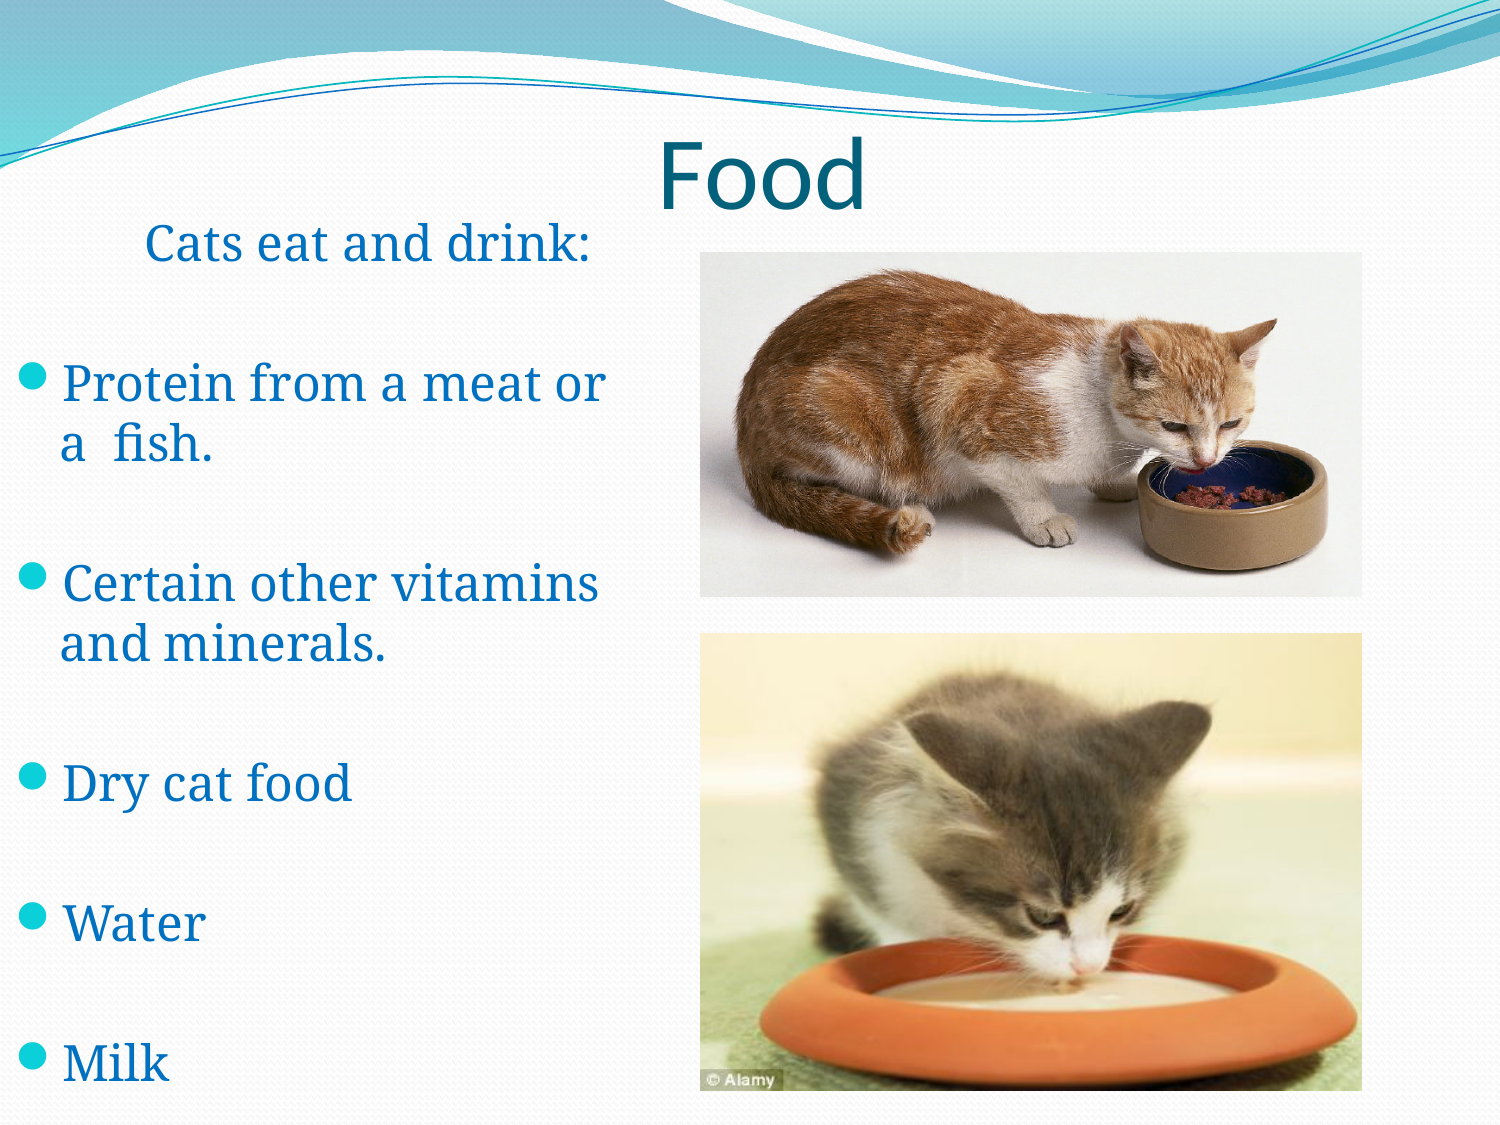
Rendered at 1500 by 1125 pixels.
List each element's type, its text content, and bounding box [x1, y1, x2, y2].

picture [700, 633, 1363, 1091]
picture [700, 251, 1363, 598]
list Cats eat and drink: Protein from a meat or a fish. Certain other vitamins and minerals. Dry cat food Water Milk [0, 204, 663, 1063]
title Food [88, 42, 1439, 231]
